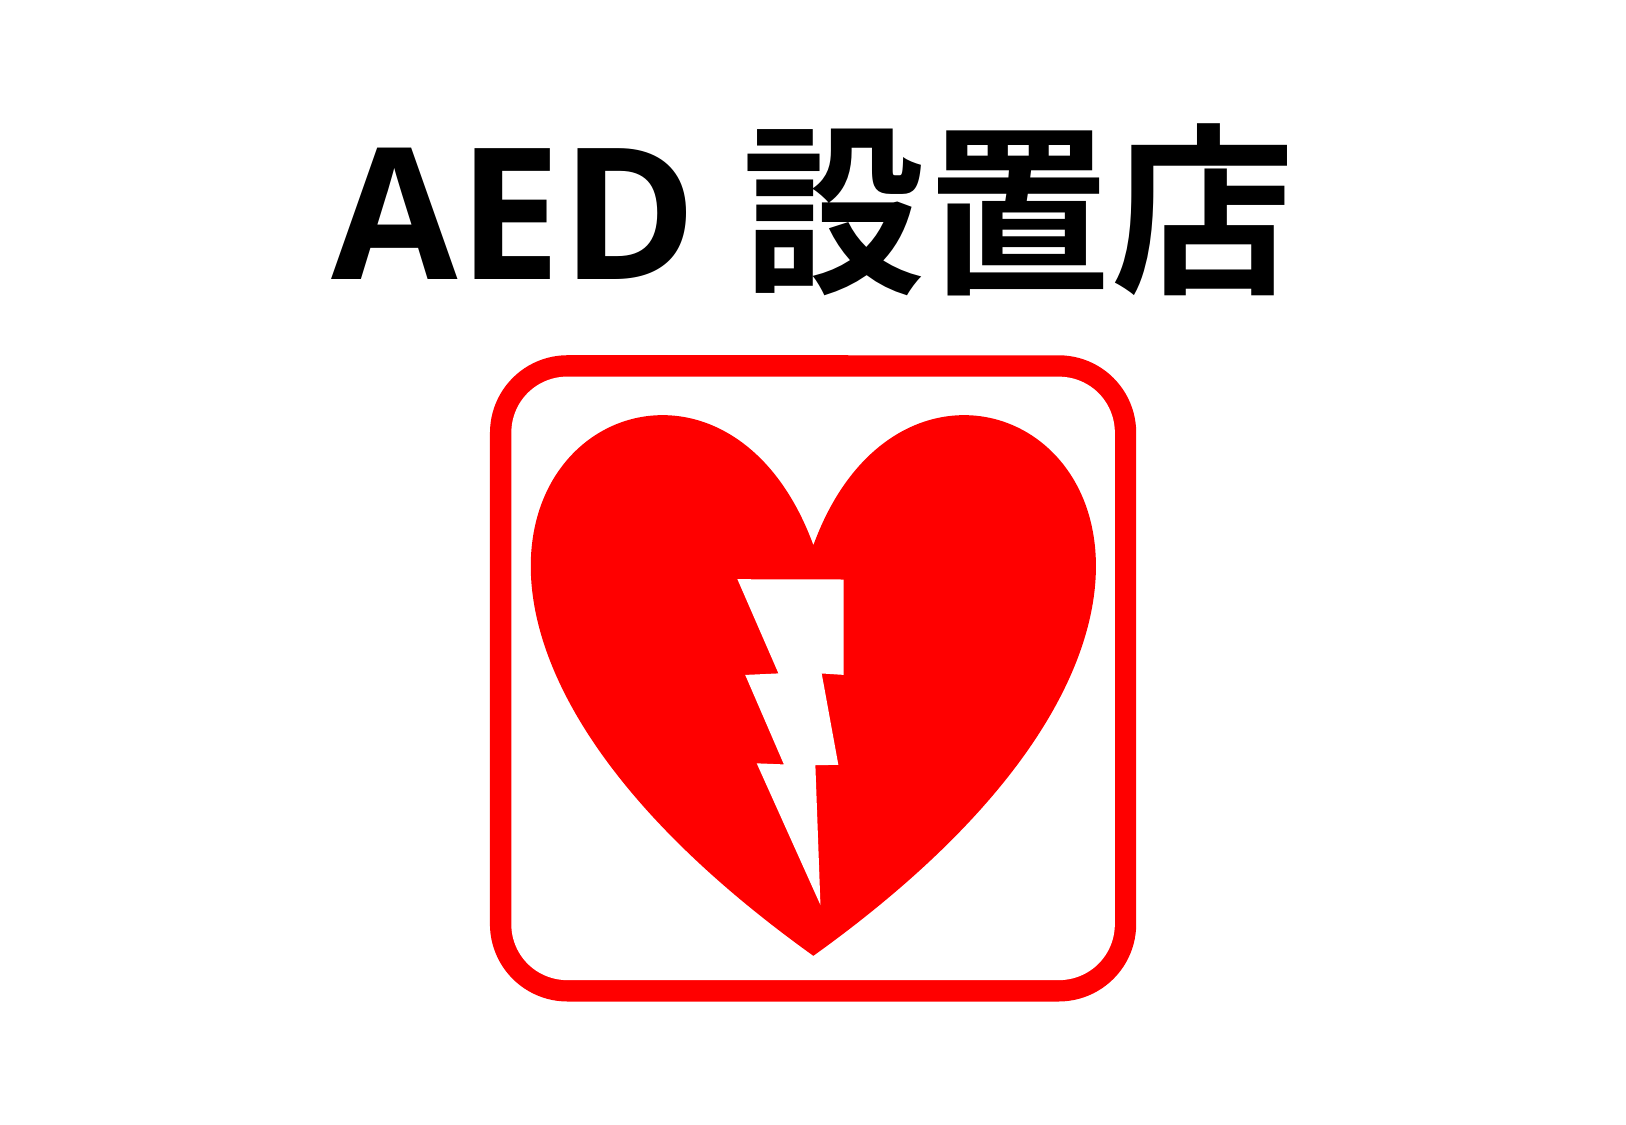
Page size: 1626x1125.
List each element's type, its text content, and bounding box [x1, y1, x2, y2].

text_box AED設置店 [0, 89, 1625, 324]
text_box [489, 355, 1137, 1002]
